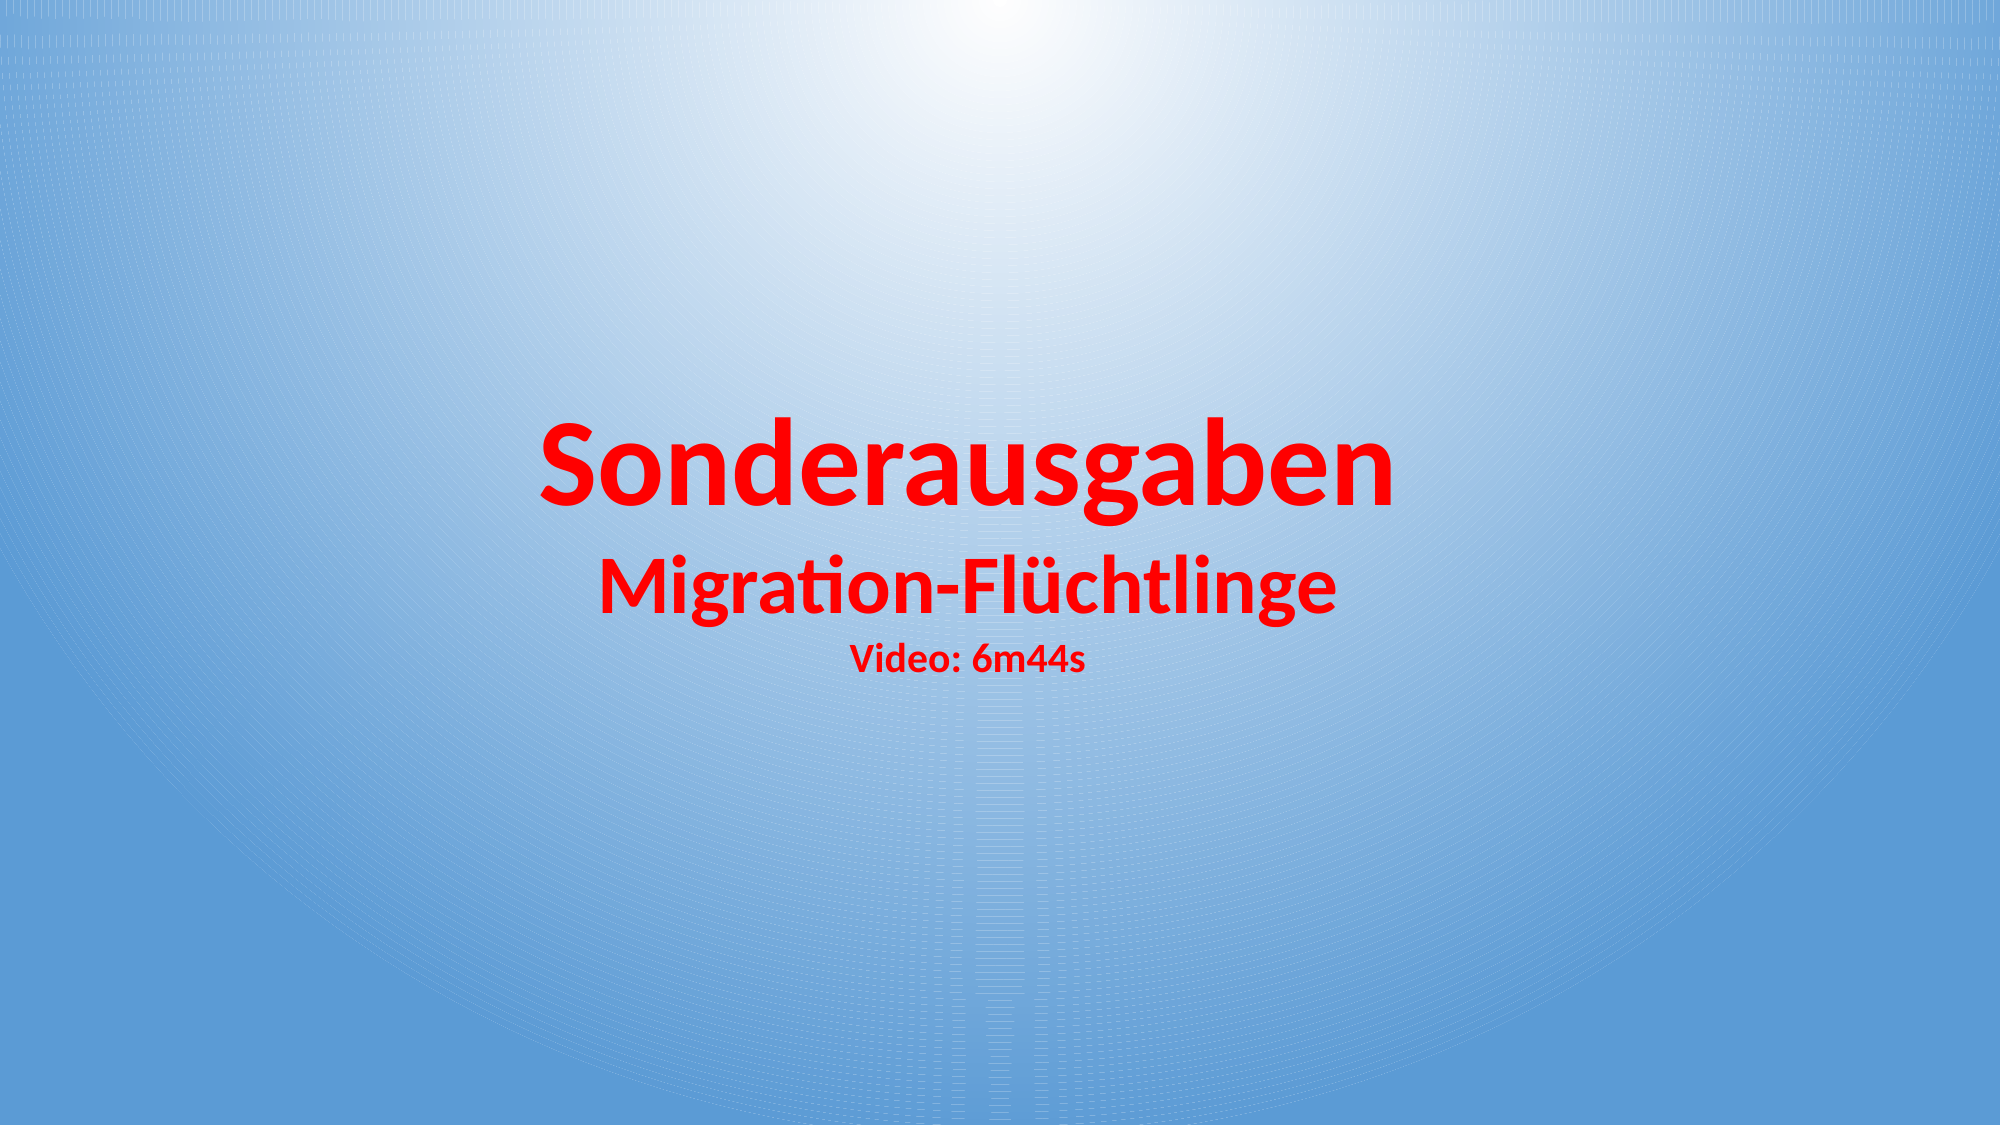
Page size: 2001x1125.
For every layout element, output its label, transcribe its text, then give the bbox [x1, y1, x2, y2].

text_box Sonderausgaben Migration-Flüchtlinge Video: 6m44s [523, 373, 1413, 688]
